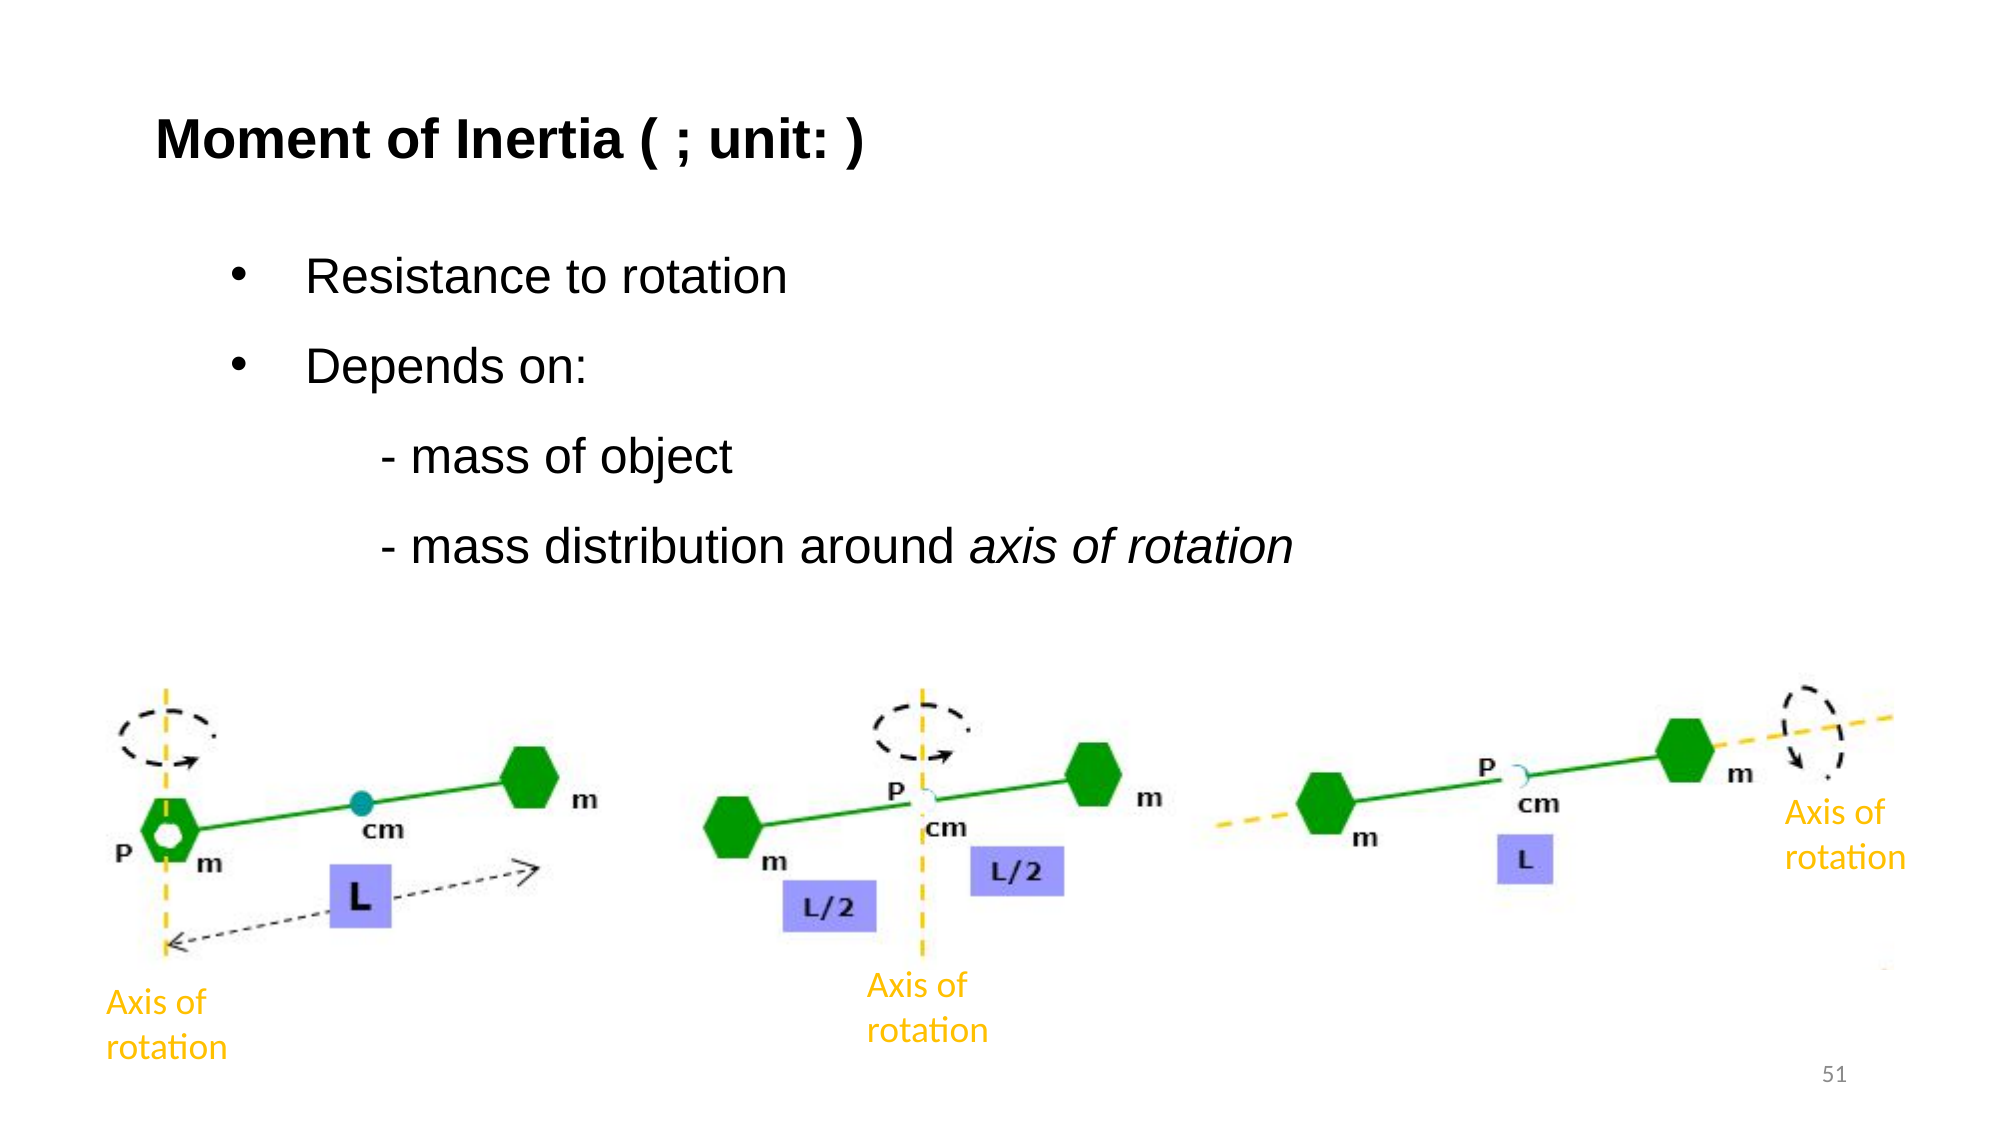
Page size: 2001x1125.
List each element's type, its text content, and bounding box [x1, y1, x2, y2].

text_box Resistance to rotation Depends on: - mass of object - mass distribution around axis of rotation [229, 213, 1334, 608]
slide_number 51 [1412, 1076, 1863, 1103]
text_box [91, 639, 1931, 1076]
